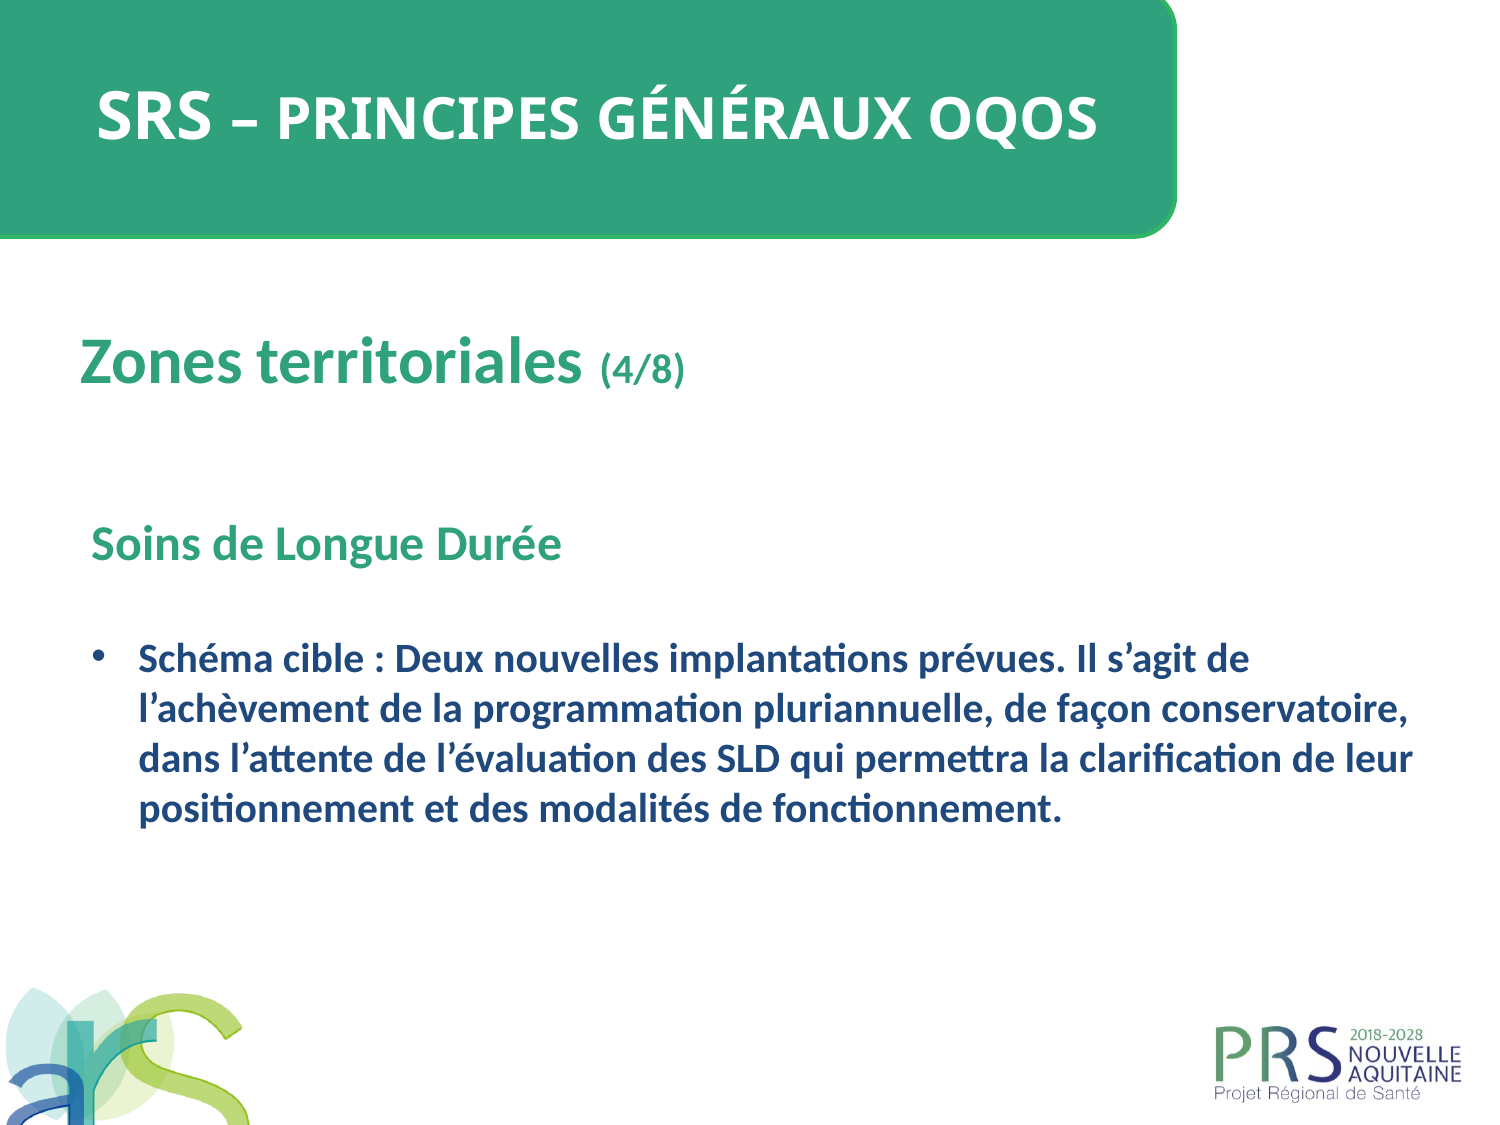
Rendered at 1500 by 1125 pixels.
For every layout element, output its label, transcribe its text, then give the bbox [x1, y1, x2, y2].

list Zones territoriales (4/8) [64, 239, 1447, 539]
text_box Soins de Longue Durée Schéma cible : Deux nouvelles implantations prévues. Il s’agit de l’achèvement de la programmation pluriannuelle, de façon conservatoire, dans l’attente de l’évaluation des SLD qui permettra la clarification de leur positionnement et des modalités de fonctionnement. [76, 503, 1436, 874]
text_box SRS – Principes généraux OQOS [29, 19, 1415, 207]
picture [1210, 1023, 1466, 1103]
picture [5, 987, 250, 1125]
text_box [0, 0, 1176, 239]
